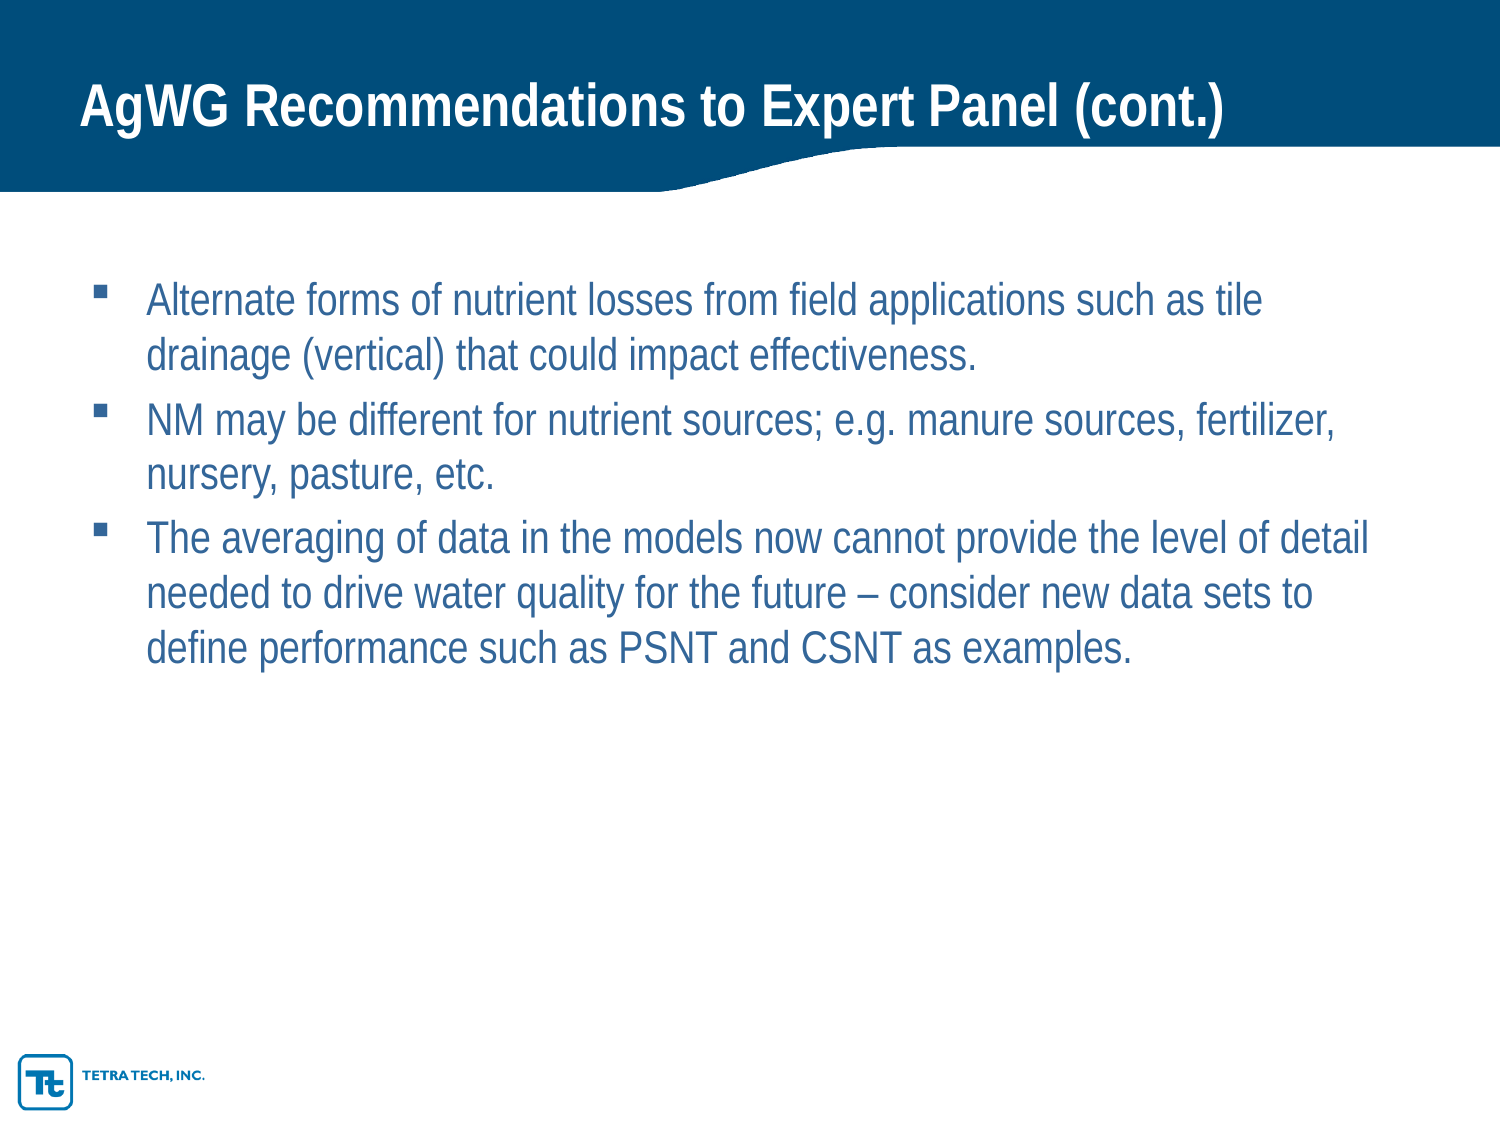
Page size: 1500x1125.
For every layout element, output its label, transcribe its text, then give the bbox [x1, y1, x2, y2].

picture [0, 0, 1500, 1000]
picture [16, 1050, 205, 1114]
list Alternate forms of nutrient losses from field applications such as tile drainage (vertical) that could impact effectiveness. NM may be different for nutrient sources; e.g. manure sources, fertilizer, nursery, pasture, etc. The averaging of data in the models now cannot provide the level of detail needed to drive water quality for the future – consider new data sets to define performance such as PSNT and CSNT as examples. [74, 262, 1426, 1006]
title AgWG Recommendations to Expert Panel (cont.) [63, 34, 1359, 171]
